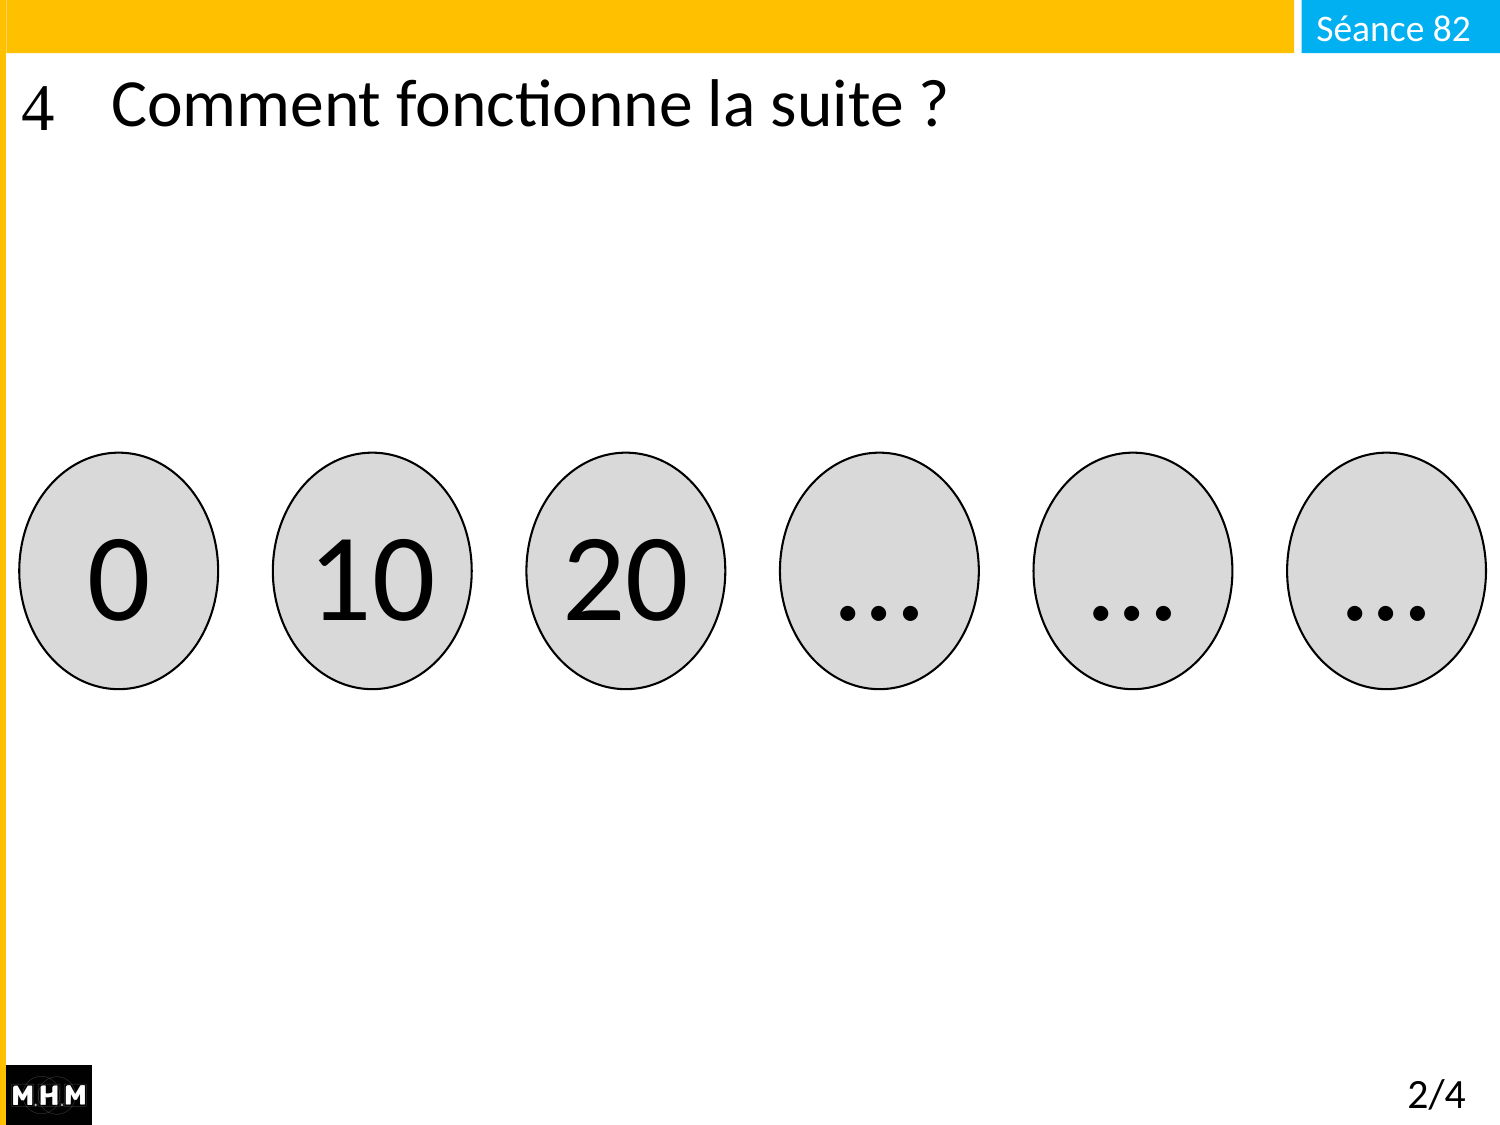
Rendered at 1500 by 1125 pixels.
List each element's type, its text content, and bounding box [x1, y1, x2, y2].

picture [6, 1065, 92, 1125]
text_box … [778, 451, 980, 691]
text_box … [1286, 451, 1488, 691]
text_box 10 [271, 451, 473, 691]
text_box … [1032, 451, 1234, 691]
list 2/4 [1373, 1064, 1500, 1125]
title Comment fonctionne la suite ? [96, 60, 1391, 149]
text_box 20 [525, 451, 727, 691]
text_box 0 [18, 451, 220, 691]
